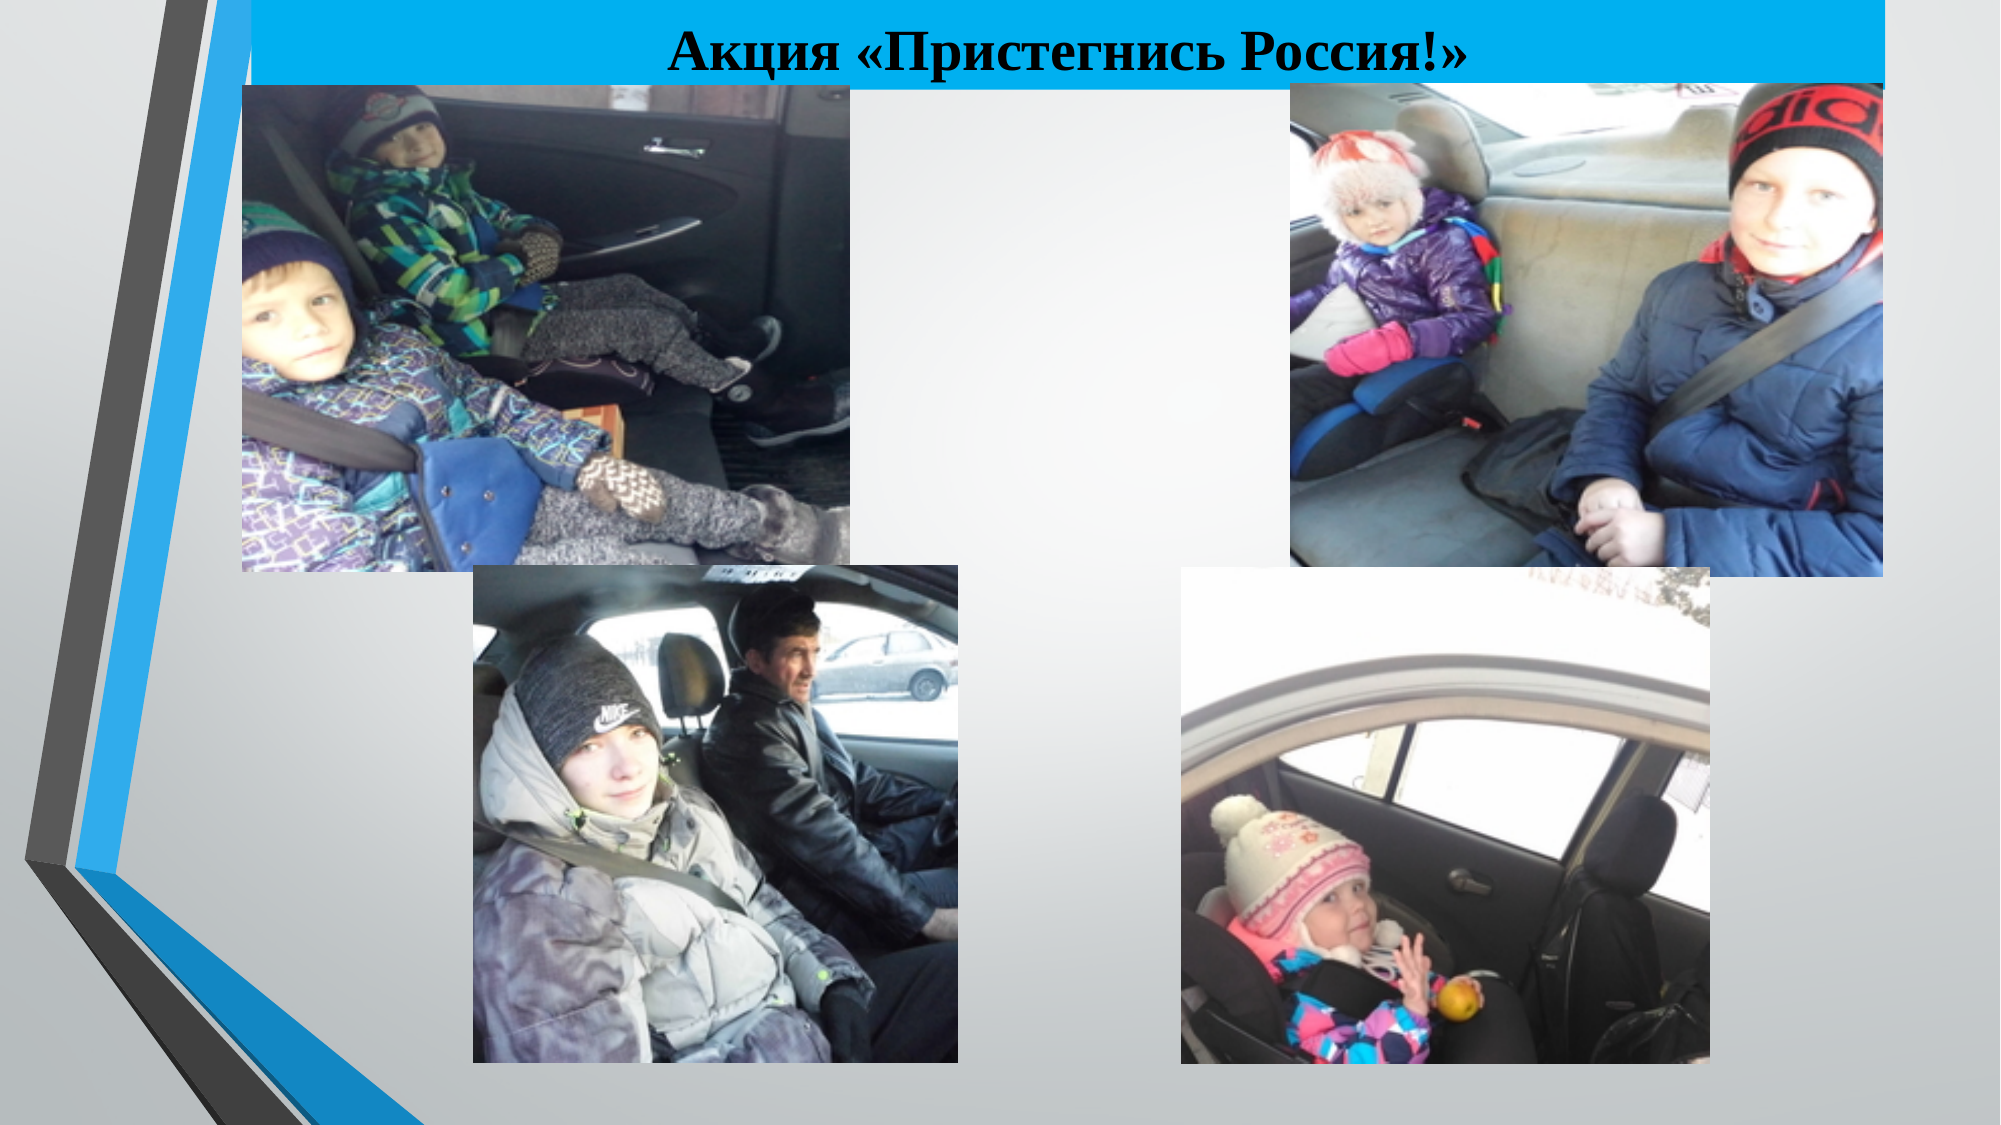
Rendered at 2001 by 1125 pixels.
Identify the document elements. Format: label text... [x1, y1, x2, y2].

text_box Акция «Пристегнись Россия!» [251, 0, 1886, 90]
picture [1181, 84, 1883, 1065]
picture [242, 85, 958, 1063]
